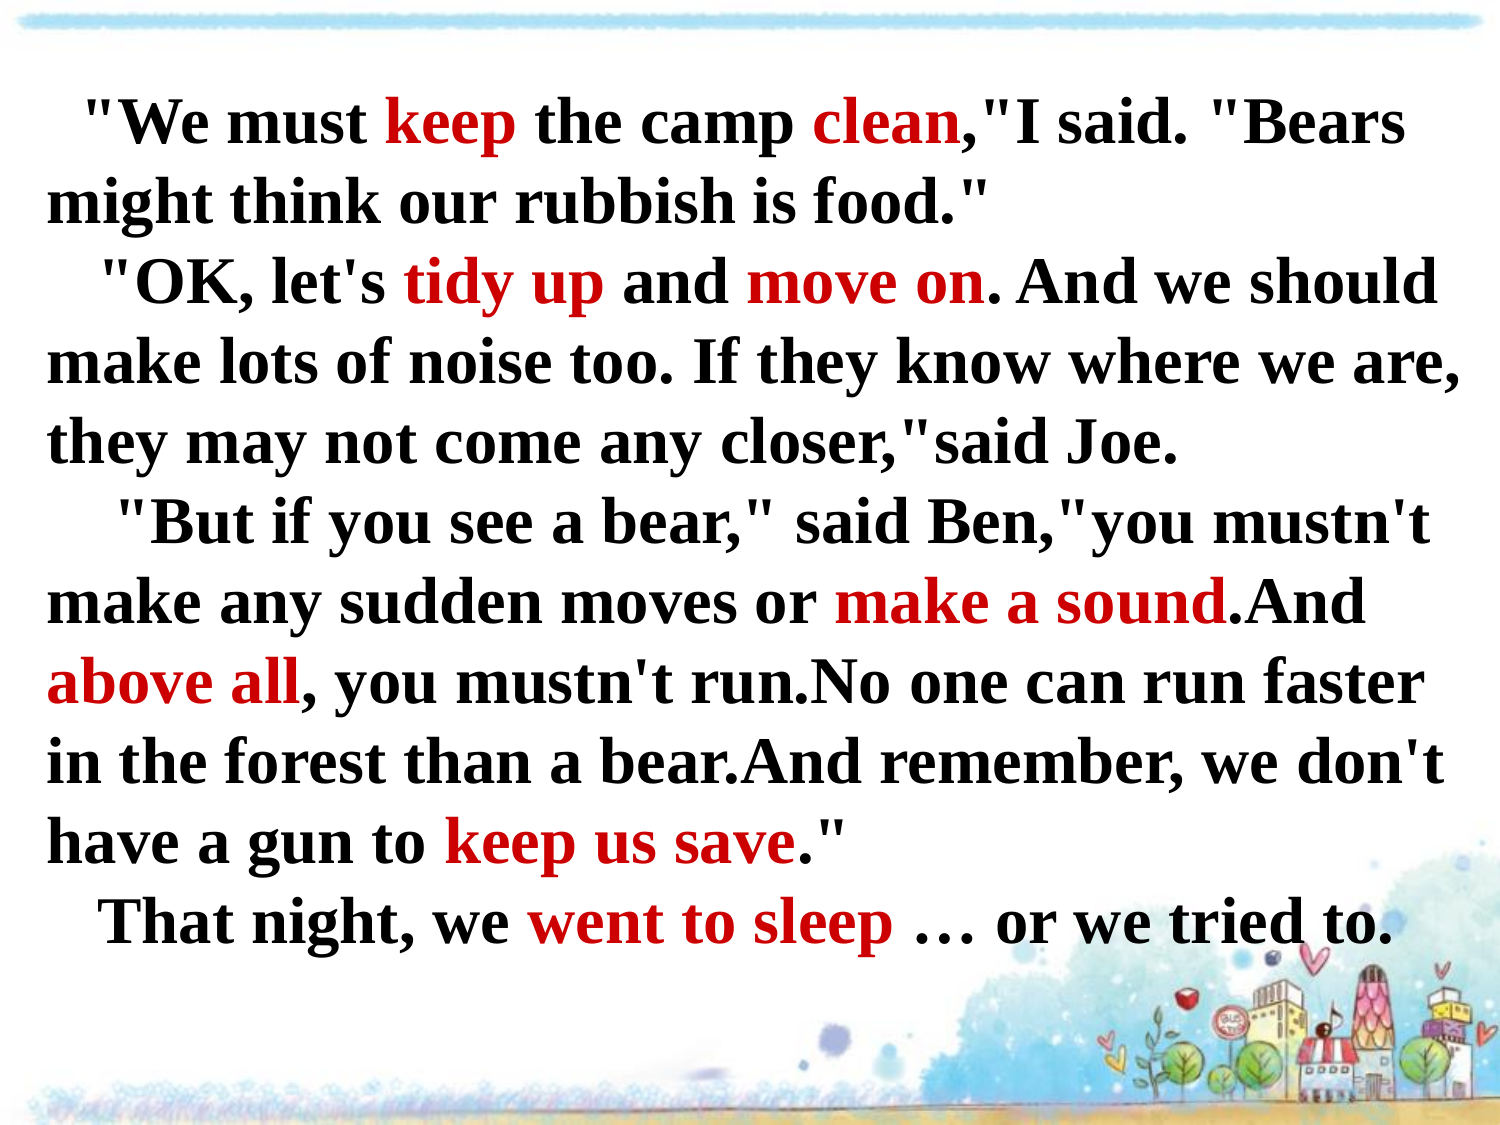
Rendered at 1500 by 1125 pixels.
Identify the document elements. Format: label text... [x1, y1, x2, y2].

picture [0, 0, 1500, 1125]
text_box "We must keep the camp clean,"I said. "Bears might think our rubbish is food." "OK, let's tidy up and move on. And we should make lots of noise too. If they know where we are, they may not come any closer,"said Joe. "But if you see a bear," said Ben,"you mustn't make any sudden moves or make a sound.And above all, you mustn't run.No one can run faster in the forest than a bear.And remember, we don't have a gun to keep us save." That night, we went to sleep … or we tried to. [32, 69, 1495, 965]
